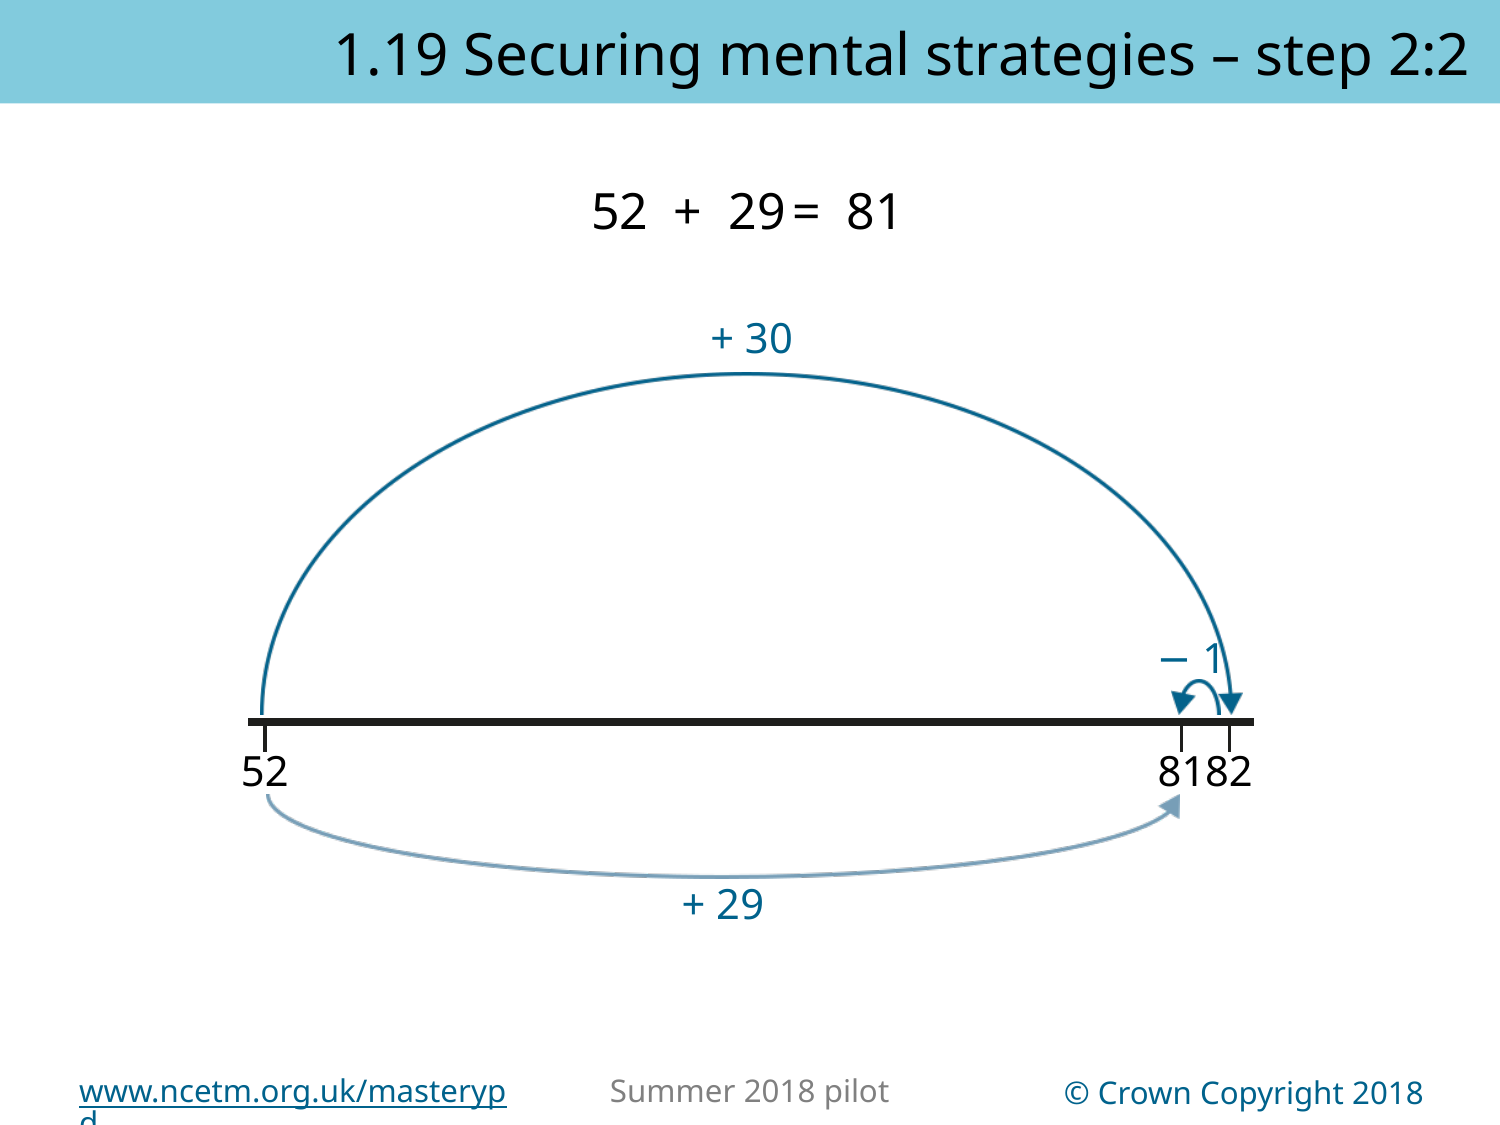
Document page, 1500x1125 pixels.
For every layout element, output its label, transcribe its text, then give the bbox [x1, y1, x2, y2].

text_box 52 [225, 737, 304, 803]
text_box 52 + 29 [576, 172, 801, 247]
text_box + 30 [695, 303, 808, 369]
text_box + 29 [666, 887, 780, 936]
picture [264, 372, 1243, 715]
picture [266, 794, 1180, 879]
picture [248, 718, 1254, 752]
picture [260, 372, 729, 704]
text_box 82 [1189, 737, 1268, 803]
list 1.19 Securing mental strategies – step 2:2 [0, 0, 1500, 104]
text_box 81 [1142, 737, 1189, 803]
text_box = 81 [801, 172, 919, 247]
